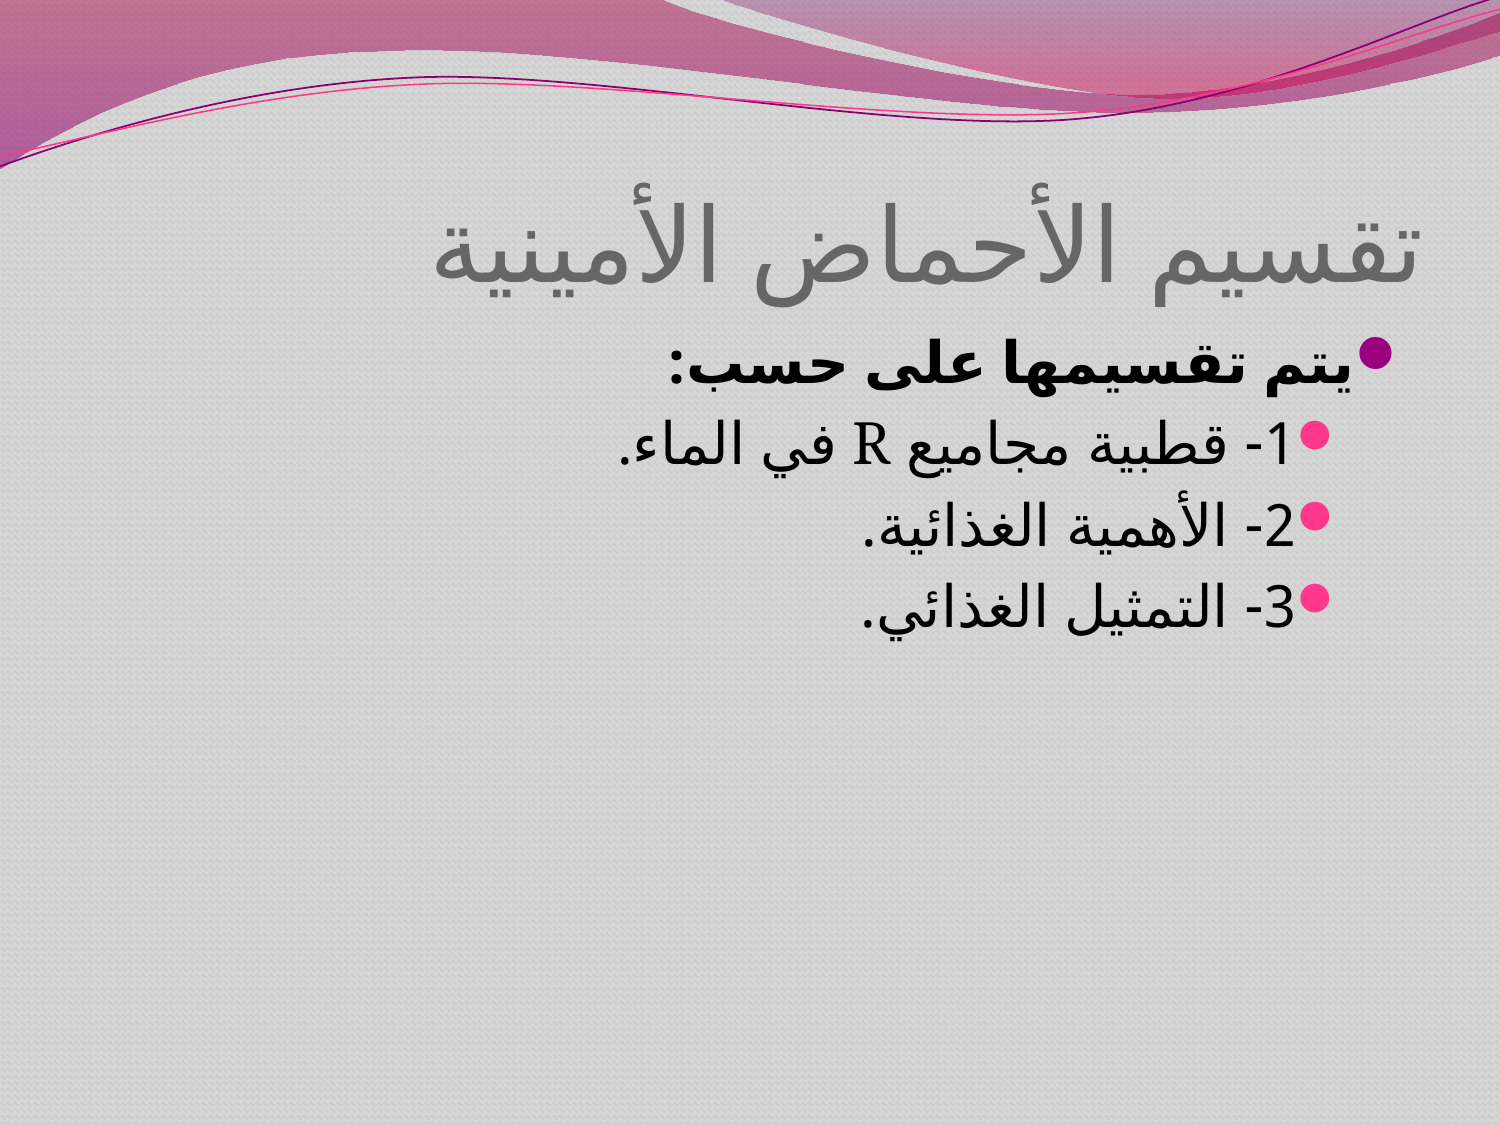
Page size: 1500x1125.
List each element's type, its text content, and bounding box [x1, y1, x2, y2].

title تقسيم الأحماض الأمينية [75, 115, 1425, 303]
list يتم تقسيمها على حسب: 1- قطبية مجاميع R في الماء. 2- الأهمية الغذائية. 3- التمثيل الغذائي. [75, 317, 1425, 1038]
